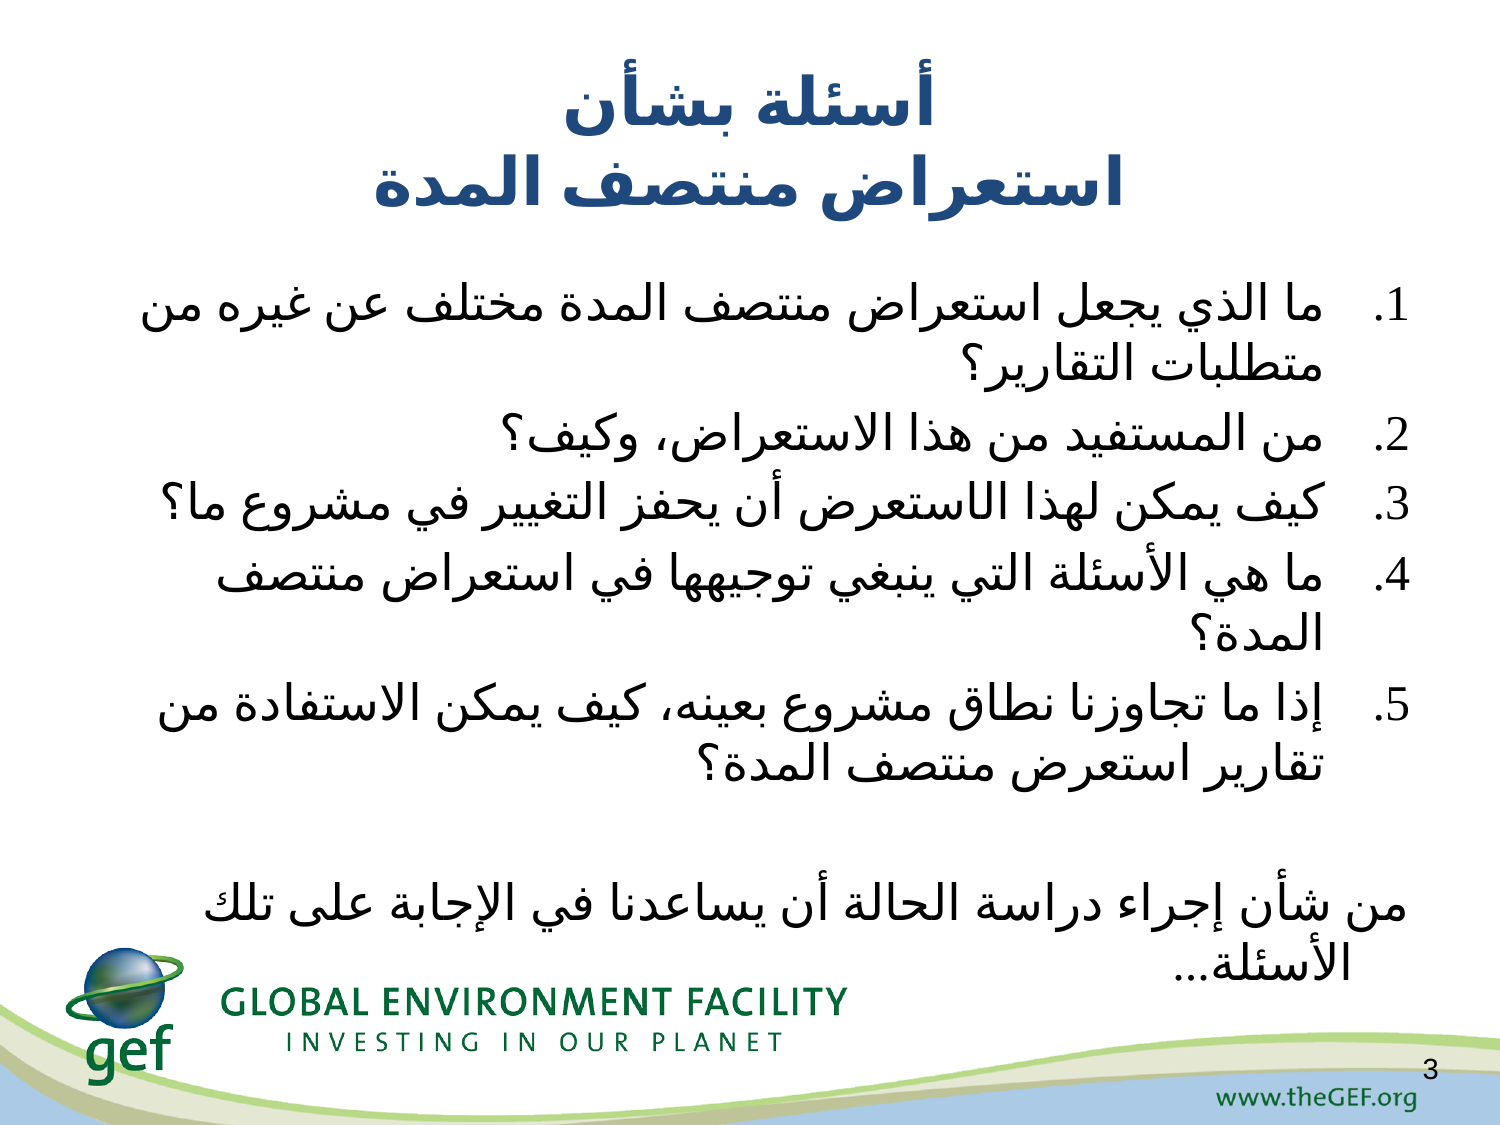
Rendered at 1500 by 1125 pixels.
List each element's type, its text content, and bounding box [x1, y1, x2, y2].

list ما الذي يجعل استعراض منتصف المدة مختلف عن غيره من متطلبات التقارير؟ من المستفيد من هذا الاستعراض، وكيف؟ كيف يمكن لهذا الاستعرض أن يحفز التغيير في مشروع ما؟ ما هي الأسئلة التي ينبغي توجيهها في استعراض منتصف المدة؟ إذا ما تجاوزنا نطاق مشروع بعينه، كيف يمكن الاستفادة من تقارير استعرض منتصف المدة؟ من شأن إجراء دراسة الحالة أن يساعدنا في الإجابة على تلك الأسئلة... [74, 262, 1426, 1006]
slide_number 3 [1407, 1042, 1500, 1103]
title أسئلة بشأن استعراض منتصف المدة [74, 44, 1426, 233]
picture [0, 920, 1500, 1125]
